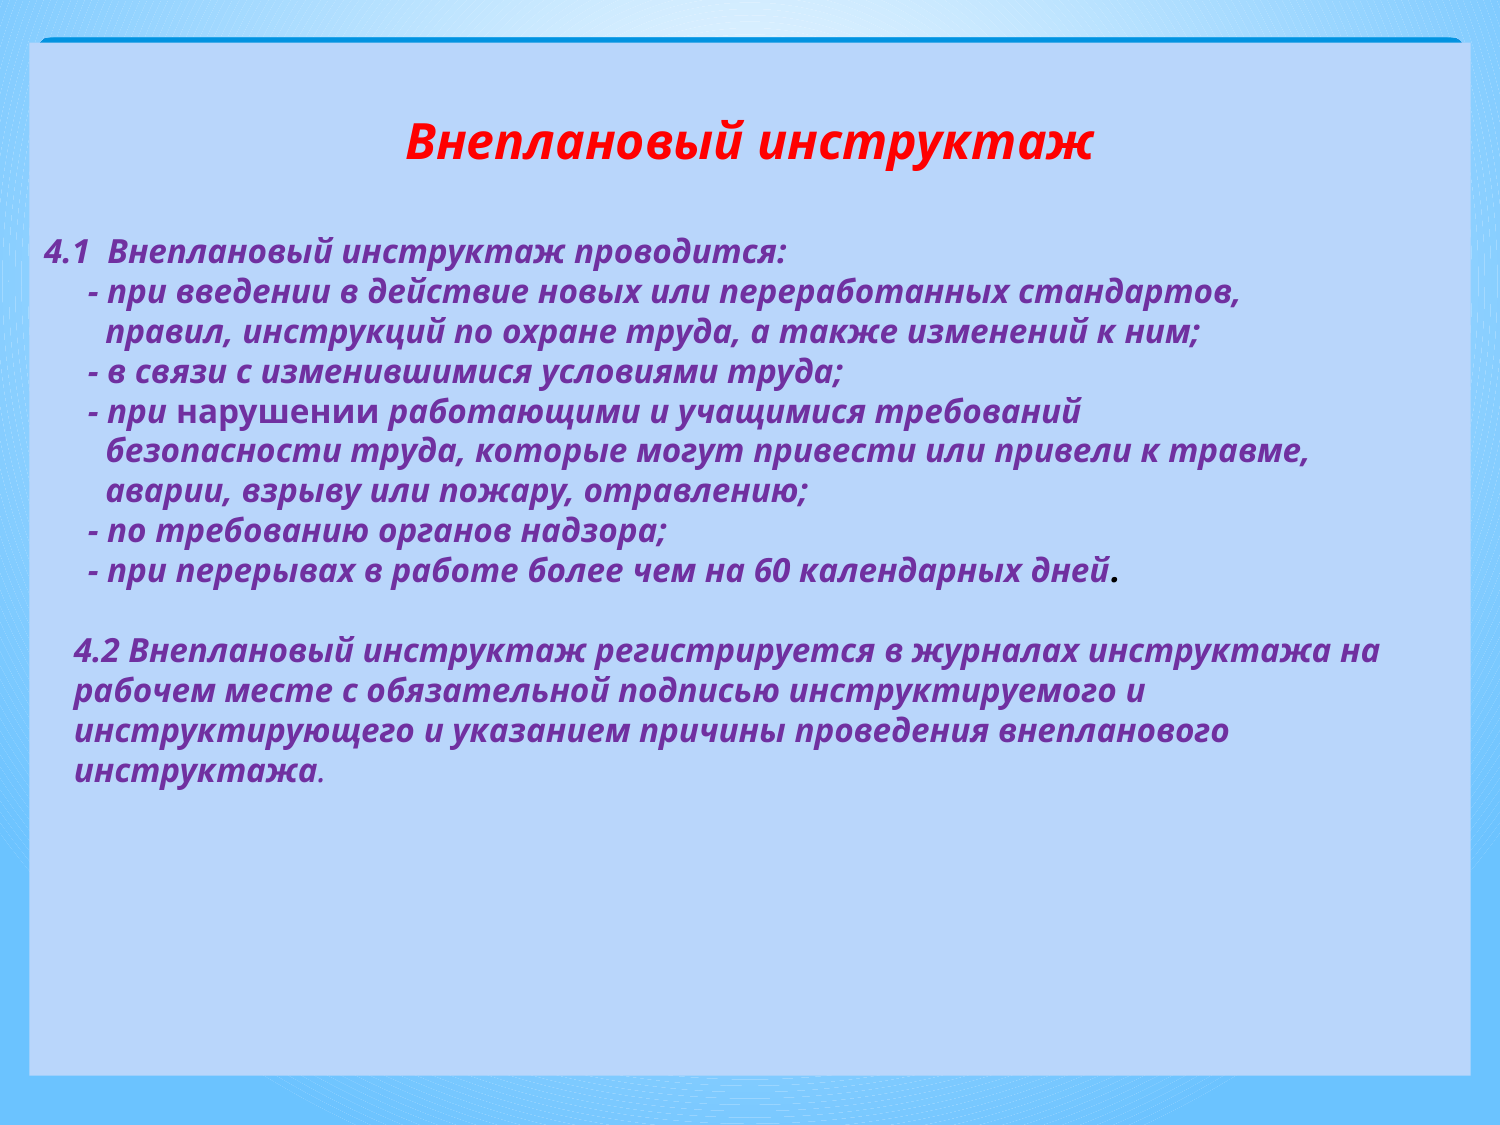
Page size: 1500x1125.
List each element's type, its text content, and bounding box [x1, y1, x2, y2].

text_box Внеплановый инструктаж 4.1 Внеплановый инструктаж проводится: - при введении в действие новых или переработанных стандартов, правил, инструкций по охране труда, а также изменений к ним; - в связи с изменившимися условиями труда; - при нарушении работающими и учащимися требований безопасности труда, которые могут привести или привели к травме, аварии, взрыву или пожару, отравлению; - по требованию органов надзора; - при перерывах в работе более чем на 60 календарных дней. 4.2 Внеплановый инструктаж регистрируется в журналах инструктажа на рабочем месте с обязательной подписью инструктируемого и инструктирующего и указанием причины проведения внепланового инструктажа. [29, 42, 1471, 1076]
